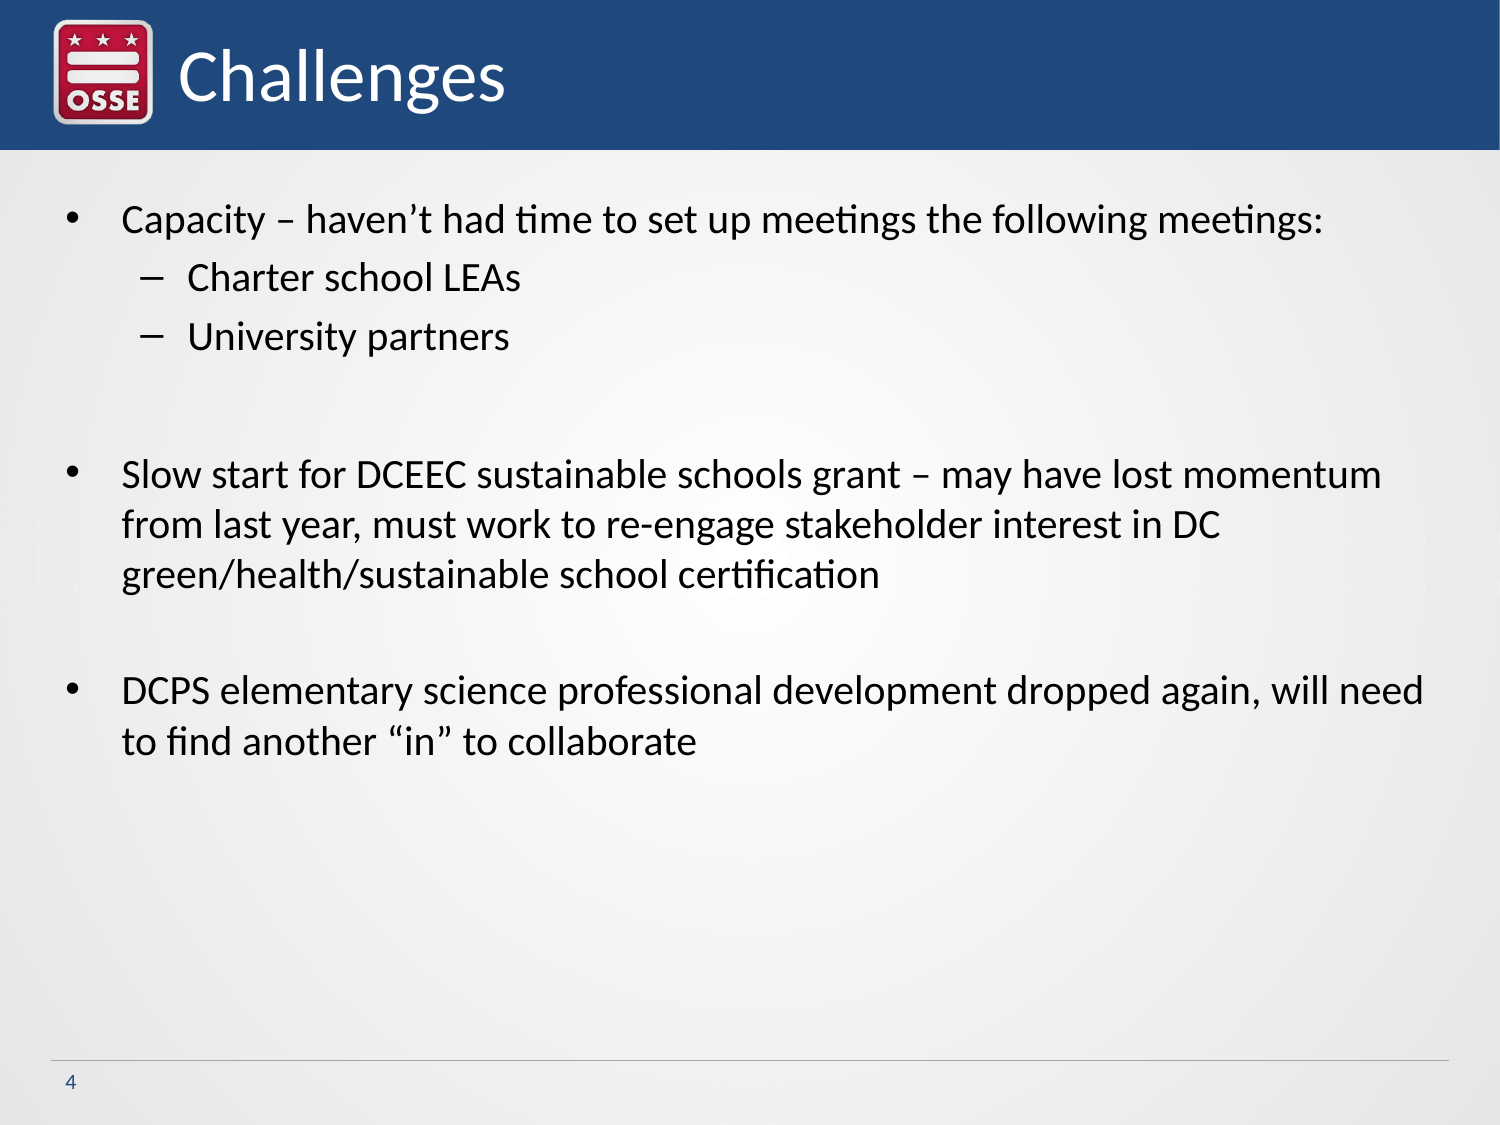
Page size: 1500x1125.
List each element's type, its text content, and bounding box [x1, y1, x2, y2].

title Challenges [164, 18, 526, 125]
picture [50, 14, 158, 128]
list Capacity – haven’t had time to set up meetings the following meetings: Charter school LEAs University partners Slow start for DCEEC sustainable schools grant – may have lost momentum from last year, must work to re-engage stakeholder interest in DC green/health/sustainable school certification DCPS elementary science professional development dropped again, will need to find another “in” to collaborate [50, 184, 1450, 1009]
slide_number 4 [50, 1060, 401, 1121]
